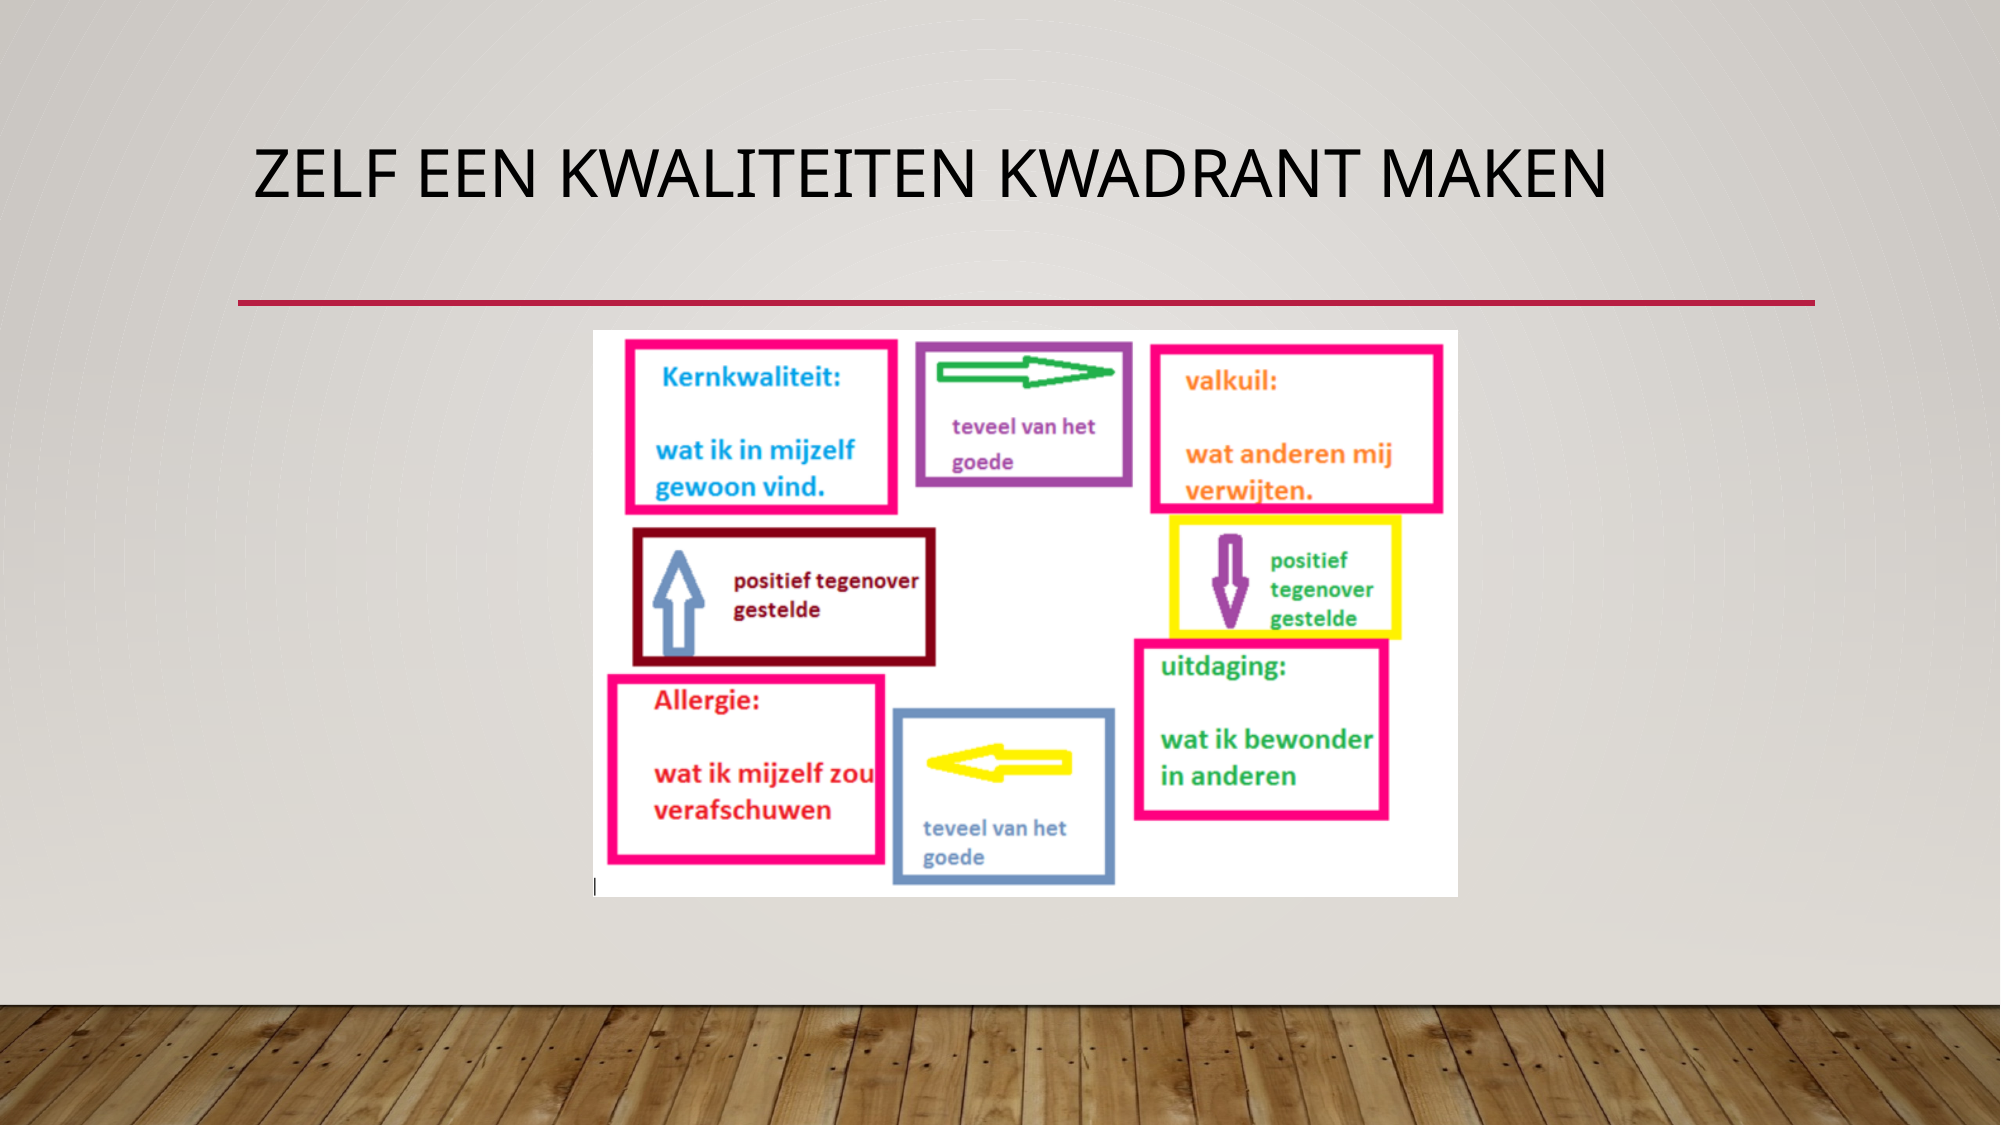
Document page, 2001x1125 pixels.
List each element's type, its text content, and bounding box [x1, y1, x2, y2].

picture [0, 1005, 2000, 1125]
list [593, 330, 1458, 897]
title Zelf een kwaliteiten kwadrant maken [238, 131, 1814, 305]
